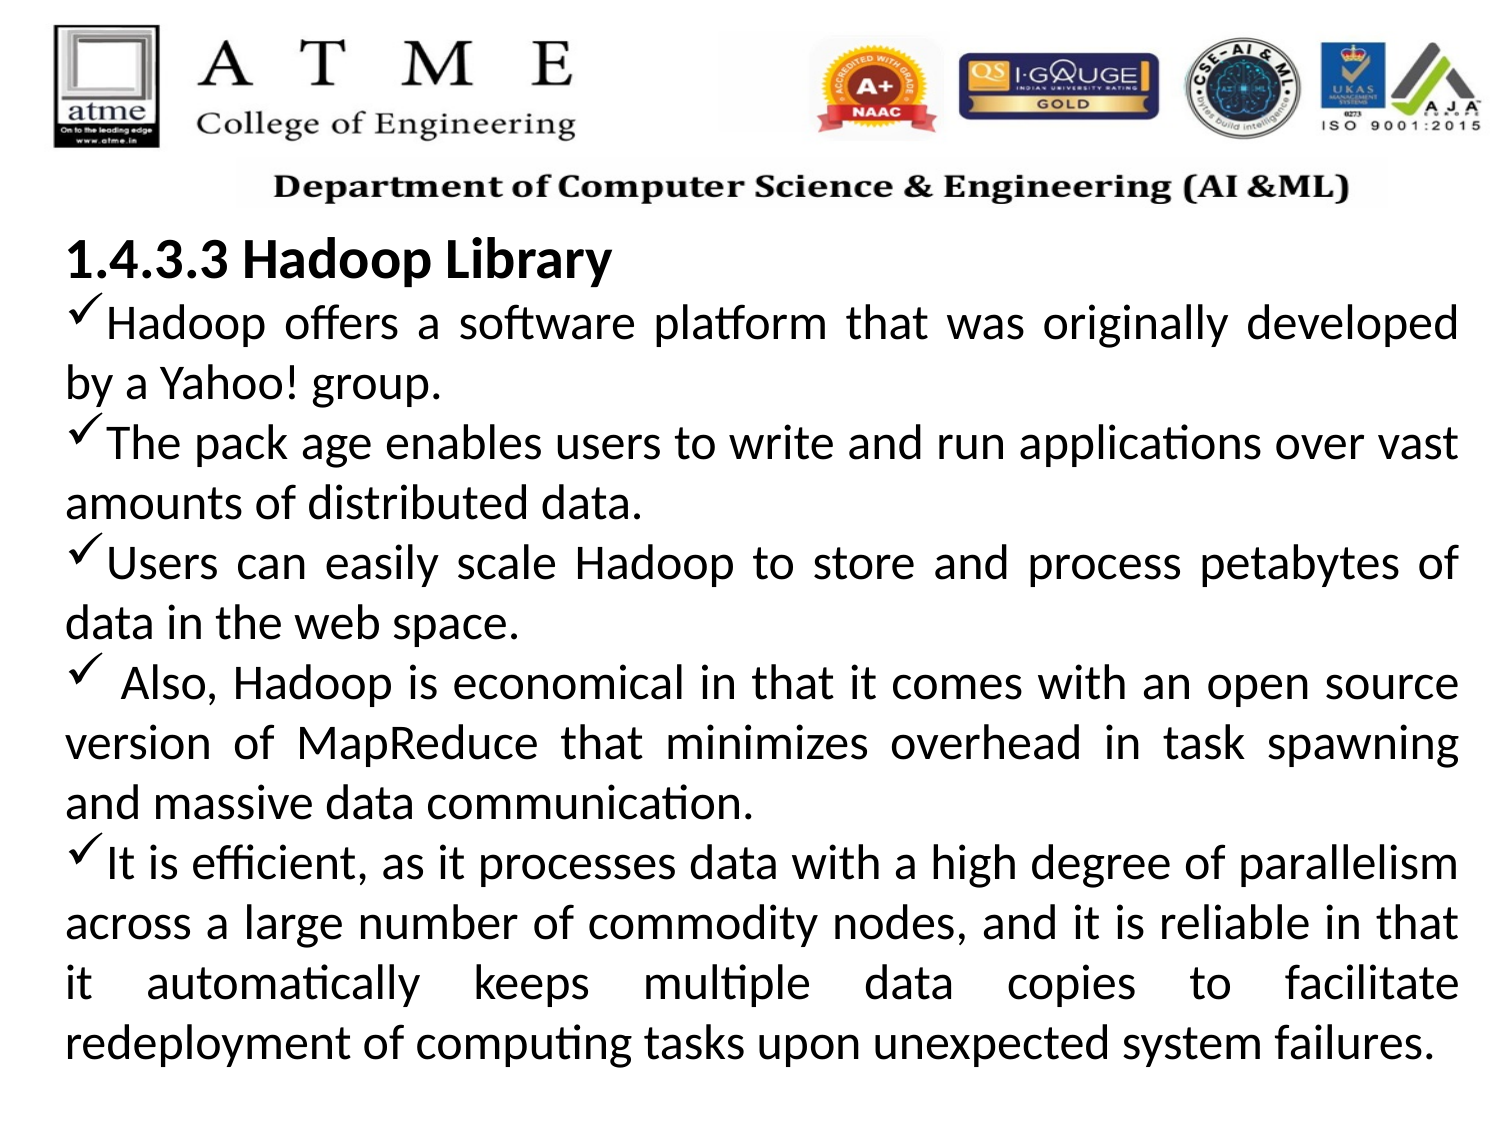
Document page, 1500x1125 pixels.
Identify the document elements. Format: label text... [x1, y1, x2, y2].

text_box 1.4.3.3 Hadoop Library Hadoop offers a software platform that was originally developed by a Yahoo! group. The pack age enables users to write and run applications over vast amounts of distributed data. Users can easily scale Hadoop to store and process petabytes of data in the web space. Also, Hadoop is economical in that it comes with an open source version of MapReduce that minimizes overhead in task spawning and massive data communication. It is efficient, as it processes data with a high degree of parallelism across a large number of commodity nodes, and it is reliable in that it automatically keeps multiple data copies to facilitate redeployment of computing tasks upon unexpected system failures. [49, 234, 1475, 1078]
picture [24, 0, 1500, 226]
